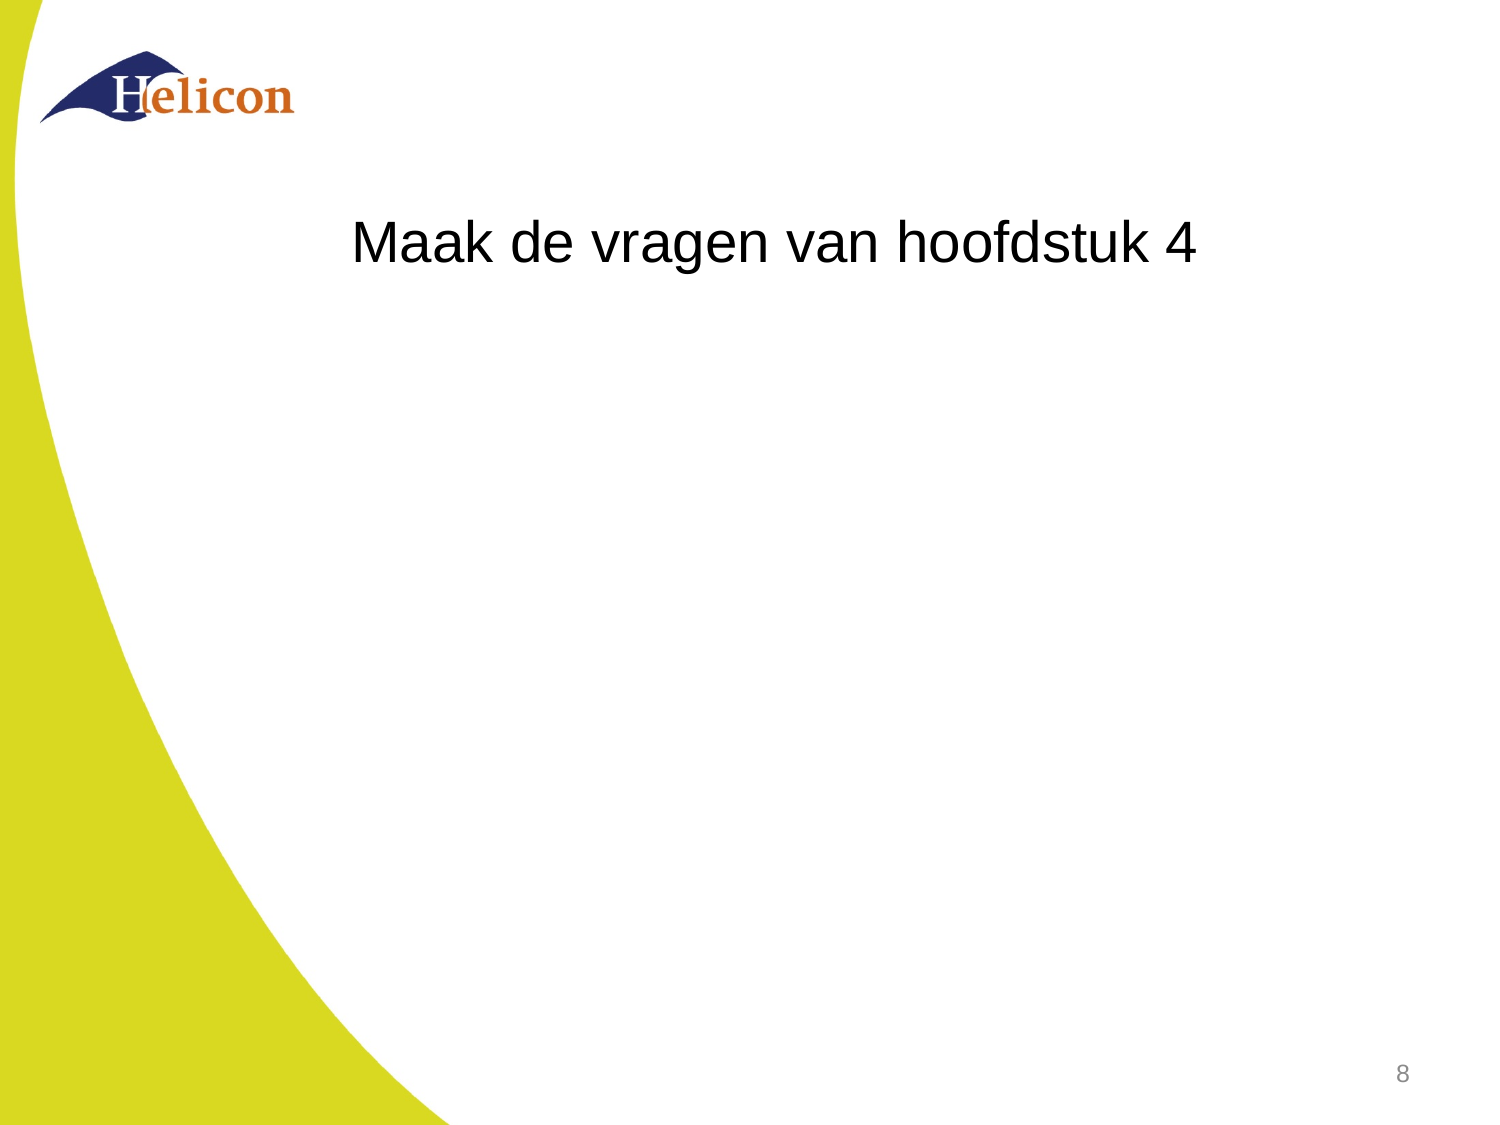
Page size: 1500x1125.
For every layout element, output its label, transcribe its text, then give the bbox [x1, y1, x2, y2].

slide_number 8 [1074, 1042, 1425, 1103]
list Maak de vragen van hoofdstuk 4 [336, 196, 1425, 1005]
picture [0, 0, 1500, 1125]
